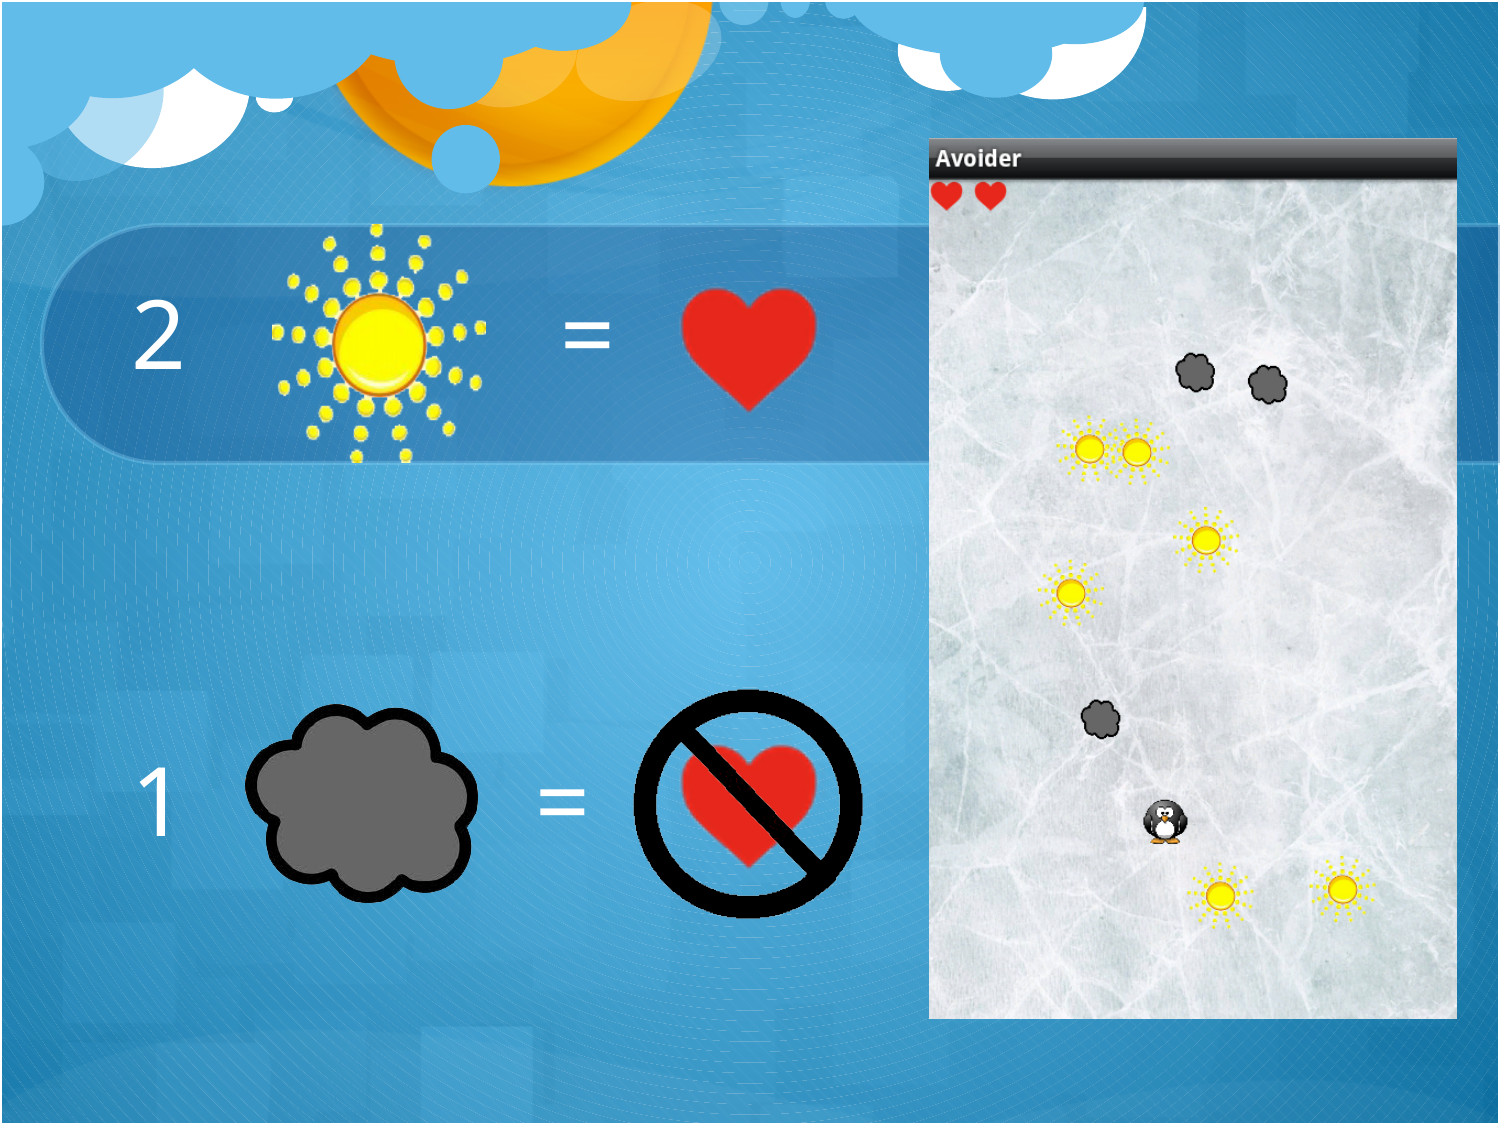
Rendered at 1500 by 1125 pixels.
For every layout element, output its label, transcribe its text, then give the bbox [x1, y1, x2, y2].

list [135, 224, 623, 463]
title 2 = 1 = [116, 224, 925, 903]
picture [2, 2, 1498, 1123]
